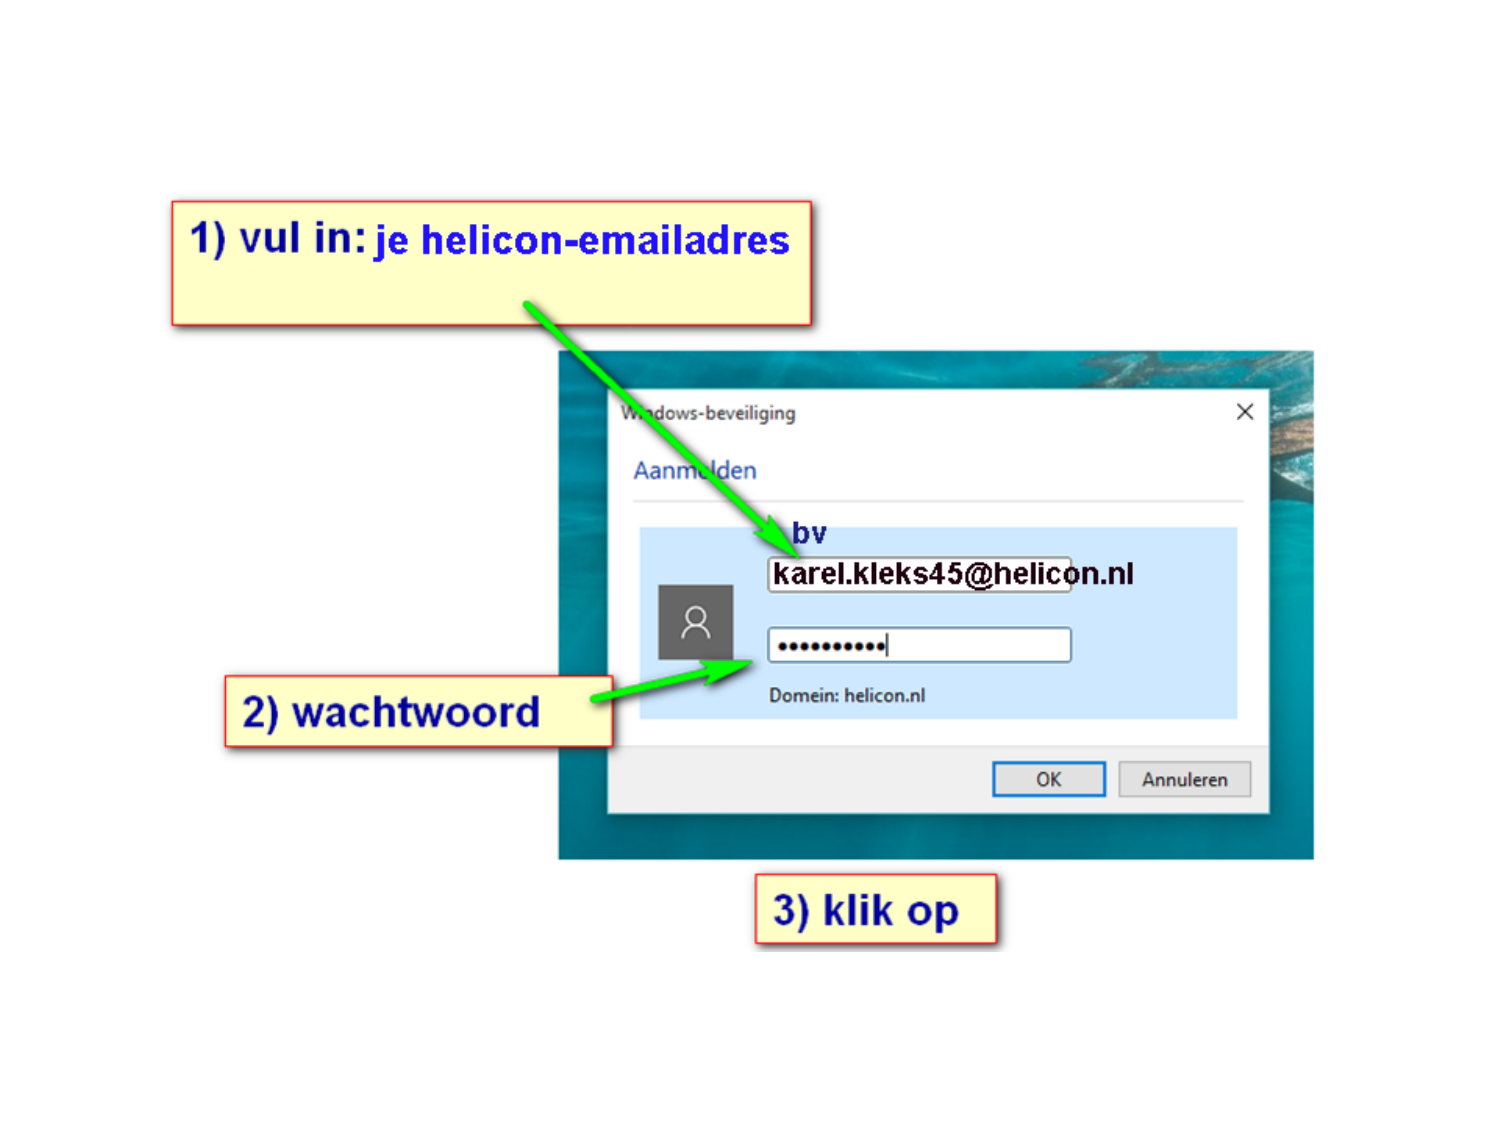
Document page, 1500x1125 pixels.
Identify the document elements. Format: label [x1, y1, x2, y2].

picture [149, 173, 1351, 952]
